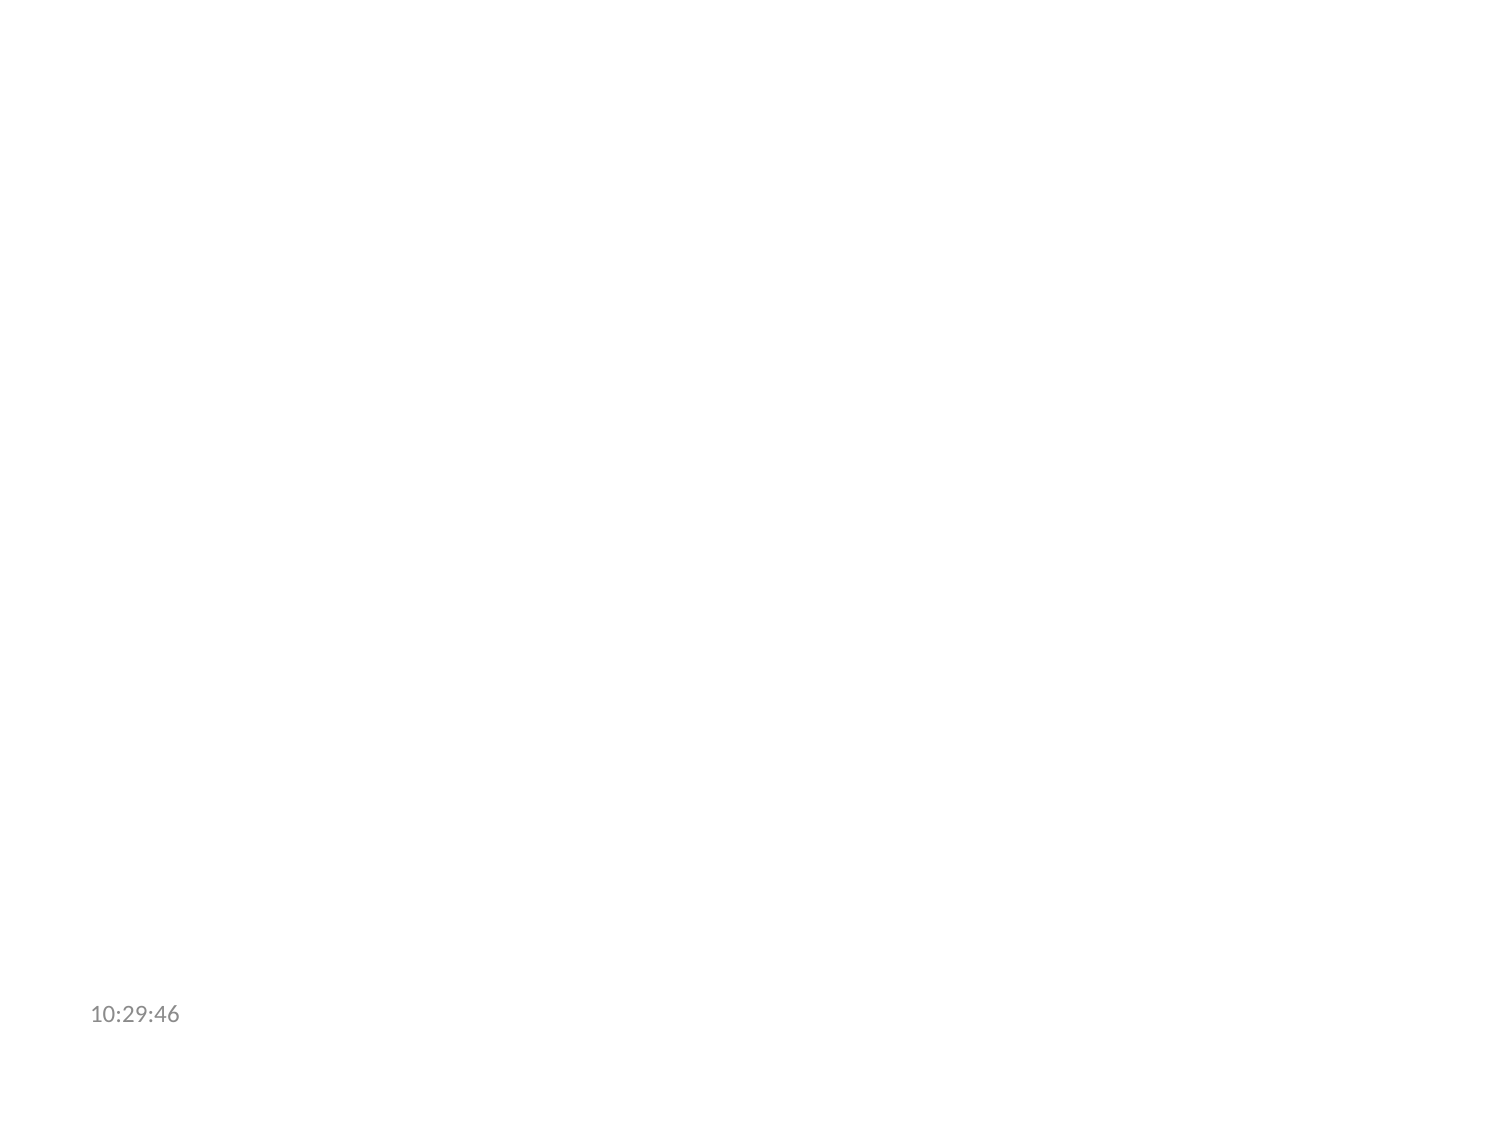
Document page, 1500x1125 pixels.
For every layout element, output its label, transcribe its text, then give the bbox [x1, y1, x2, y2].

text_box 15:35:09 [75, 982, 425, 1043]
